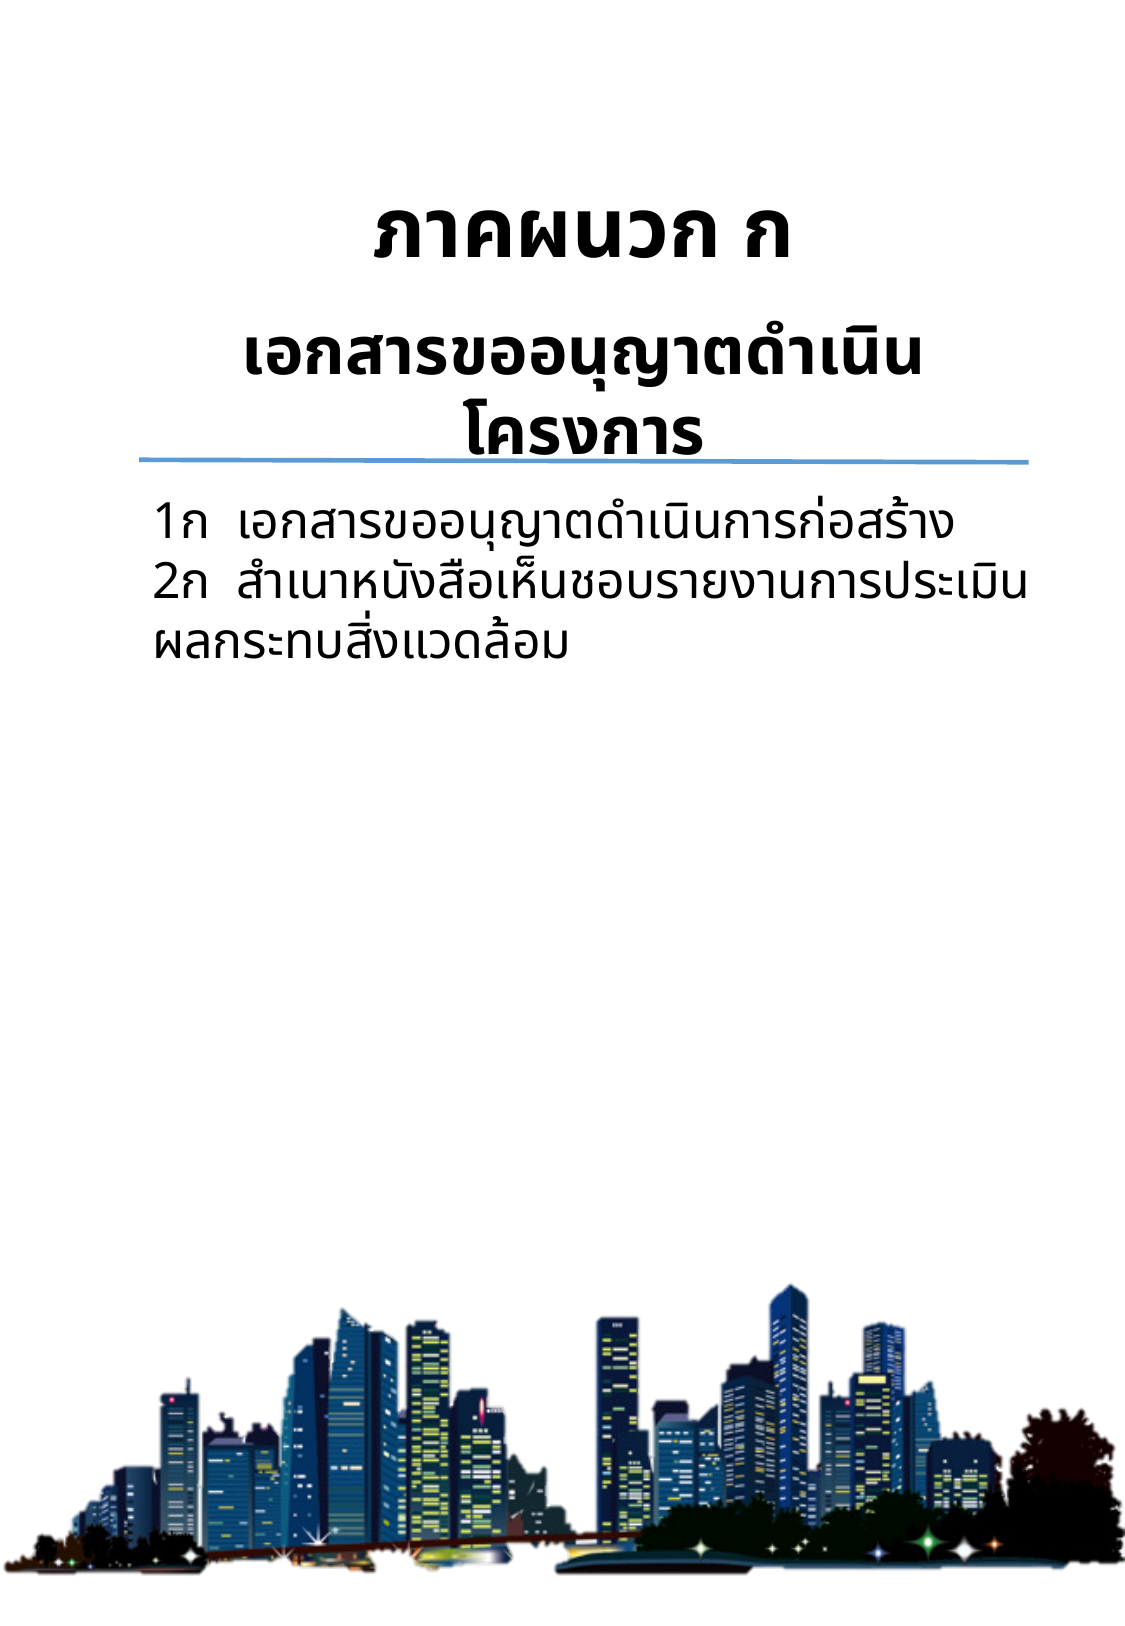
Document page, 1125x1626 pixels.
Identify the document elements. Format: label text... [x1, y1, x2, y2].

text_box ภาคผนวก ก [352, 167, 816, 282]
text_box เอกสารขออนุญาตดำเนินโครงการ [137, 300, 1031, 475]
text_box 1ก เอกสารขออนุญาตดำเนินการก่อสร้าง 2ก สำเนาหนังสือเห็นชอบรายงานการประเมินผลกระทบสิ่งแวดล้อม [137, 481, 1061, 676]
picture [0, 1148, 1125, 1623]
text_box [139, 459, 1029, 463]
